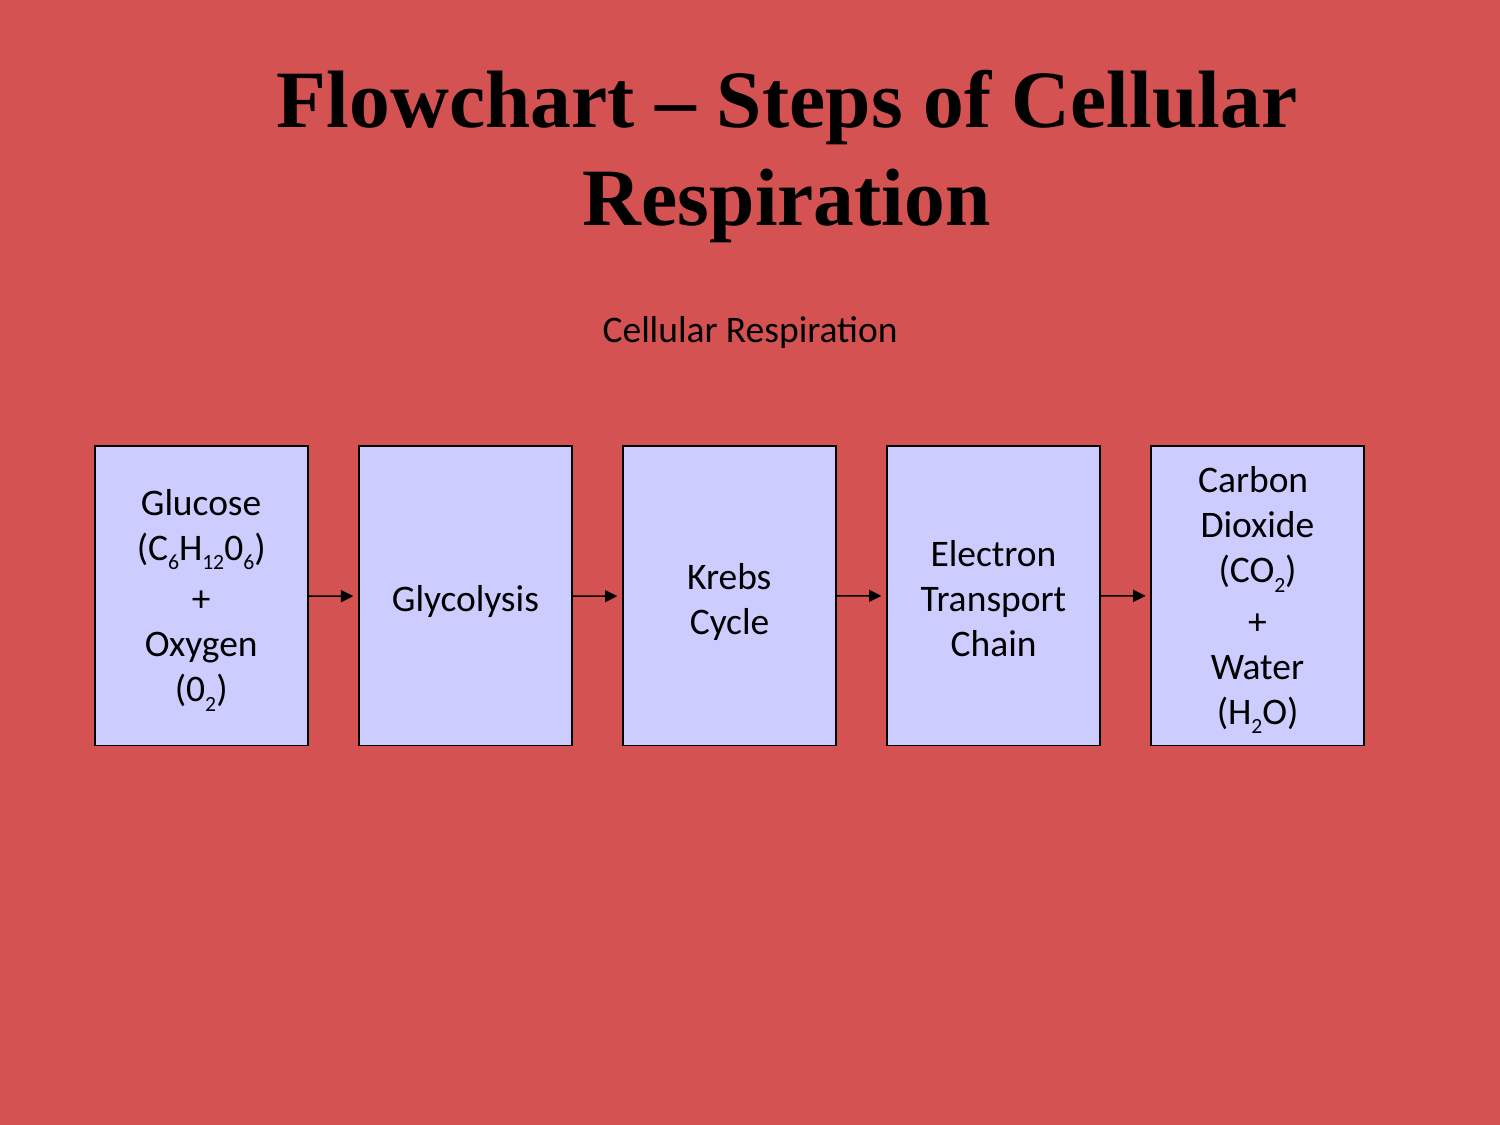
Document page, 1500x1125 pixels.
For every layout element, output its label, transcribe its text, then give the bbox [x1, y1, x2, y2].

text_box [1100, 589, 1146, 603]
text_box Cellular Respiration [512, 297, 989, 358]
title Flowchart – Steps of Cellular Respiration [150, 38, 1425, 250]
text_box [836, 589, 882, 603]
text_box [308, 589, 354, 603]
text_box Carbon Dioxide (CO2) + Water (H2O) [1151, 446, 1364, 747]
text_box Electron Transport Chain [887, 446, 1100, 747]
text_box Krebs Cycle [622, 446, 836, 747]
text_box Glycolysis [358, 446, 572, 747]
text_box [572, 589, 618, 603]
text_box Glucose (C6H1206) + Oxygen (02) [94, 446, 308, 747]
